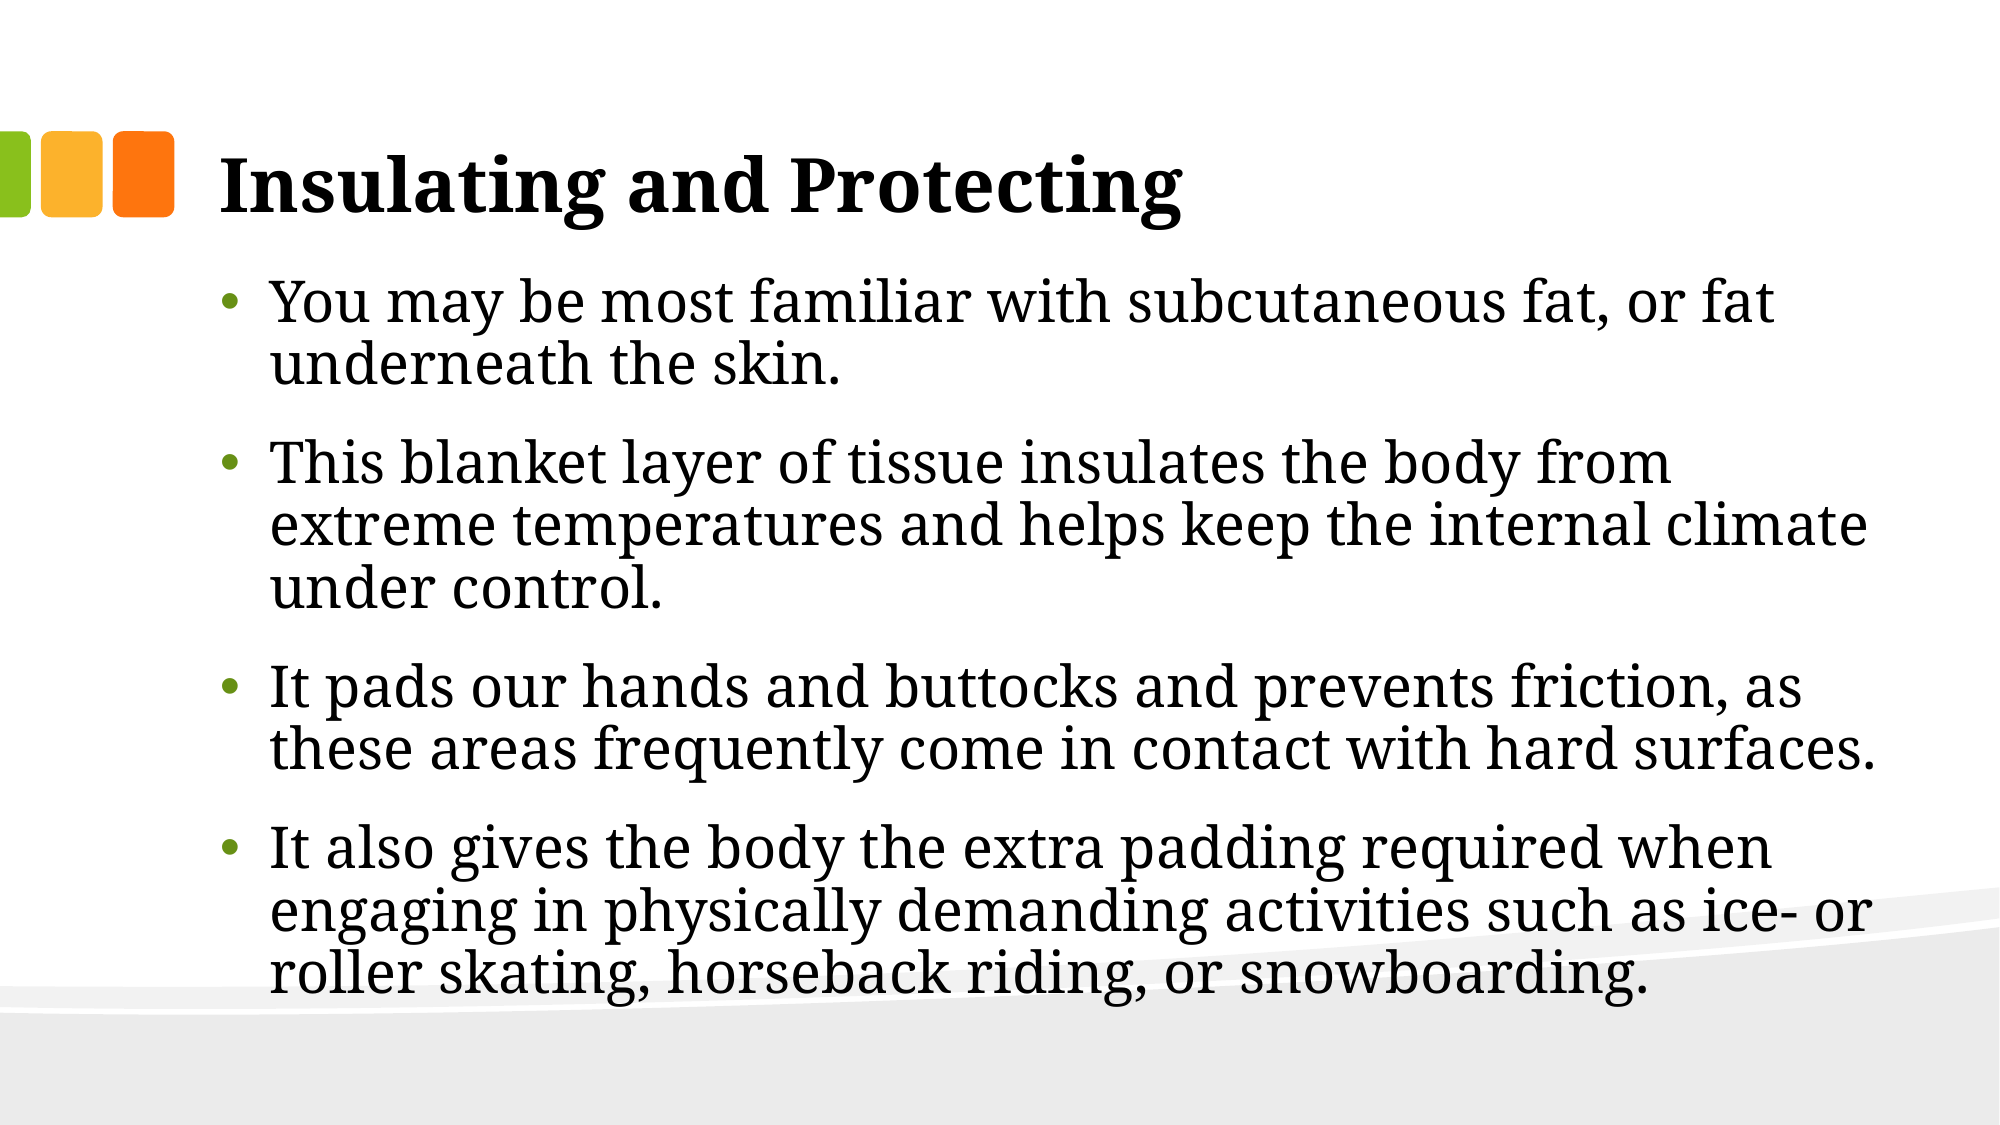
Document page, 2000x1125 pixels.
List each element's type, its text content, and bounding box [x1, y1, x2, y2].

list You may be most familiar with subcutaneous fat, or fat underneath the skin. This blanket layer of tissue insulates the body from extreme temperatures and helps keep the internal climate under control. It pads our hands and buttocks and prevents friction, as these areas frequently come in contact with hard surfaces. It also gives the body the extra padding required when engaging in physically demanding activities such as ice- or roller skating, horseback riding, or snowboarding. [199, 262, 1913, 1075]
title Insulating and Protecting [199, 24, 1800, 238]
